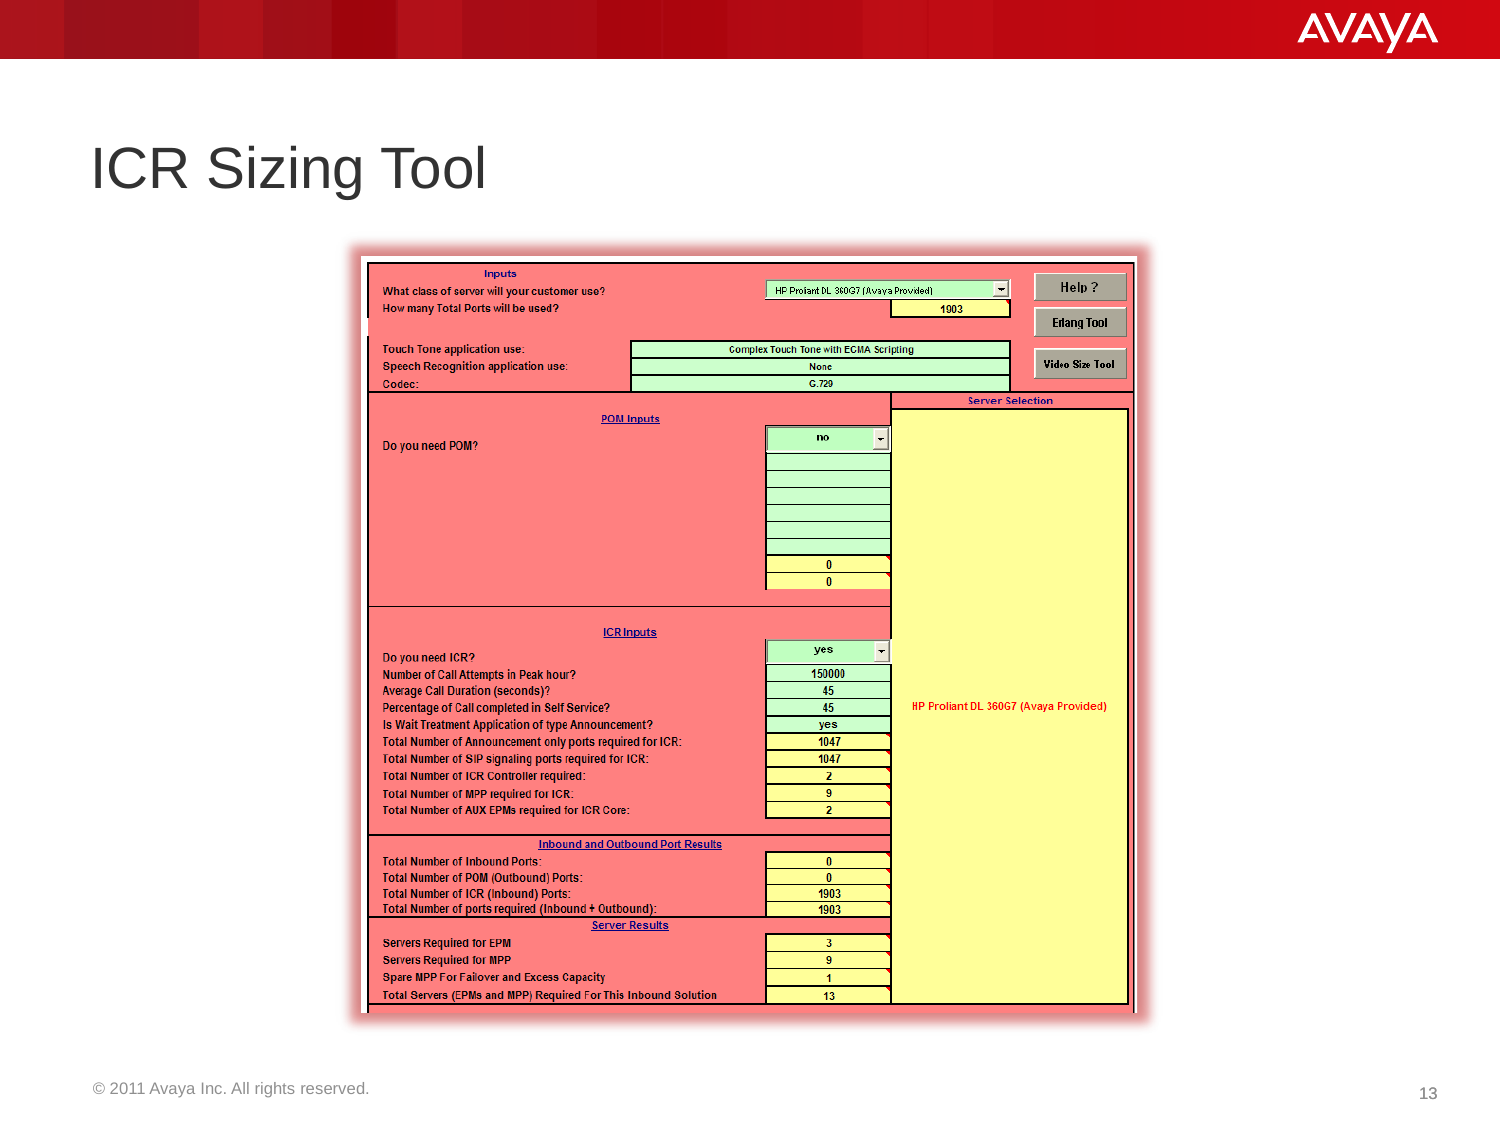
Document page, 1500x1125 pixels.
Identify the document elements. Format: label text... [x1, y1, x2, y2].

title ICR Sizing Tool [75, 71, 1425, 209]
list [360, 256, 1138, 1013]
